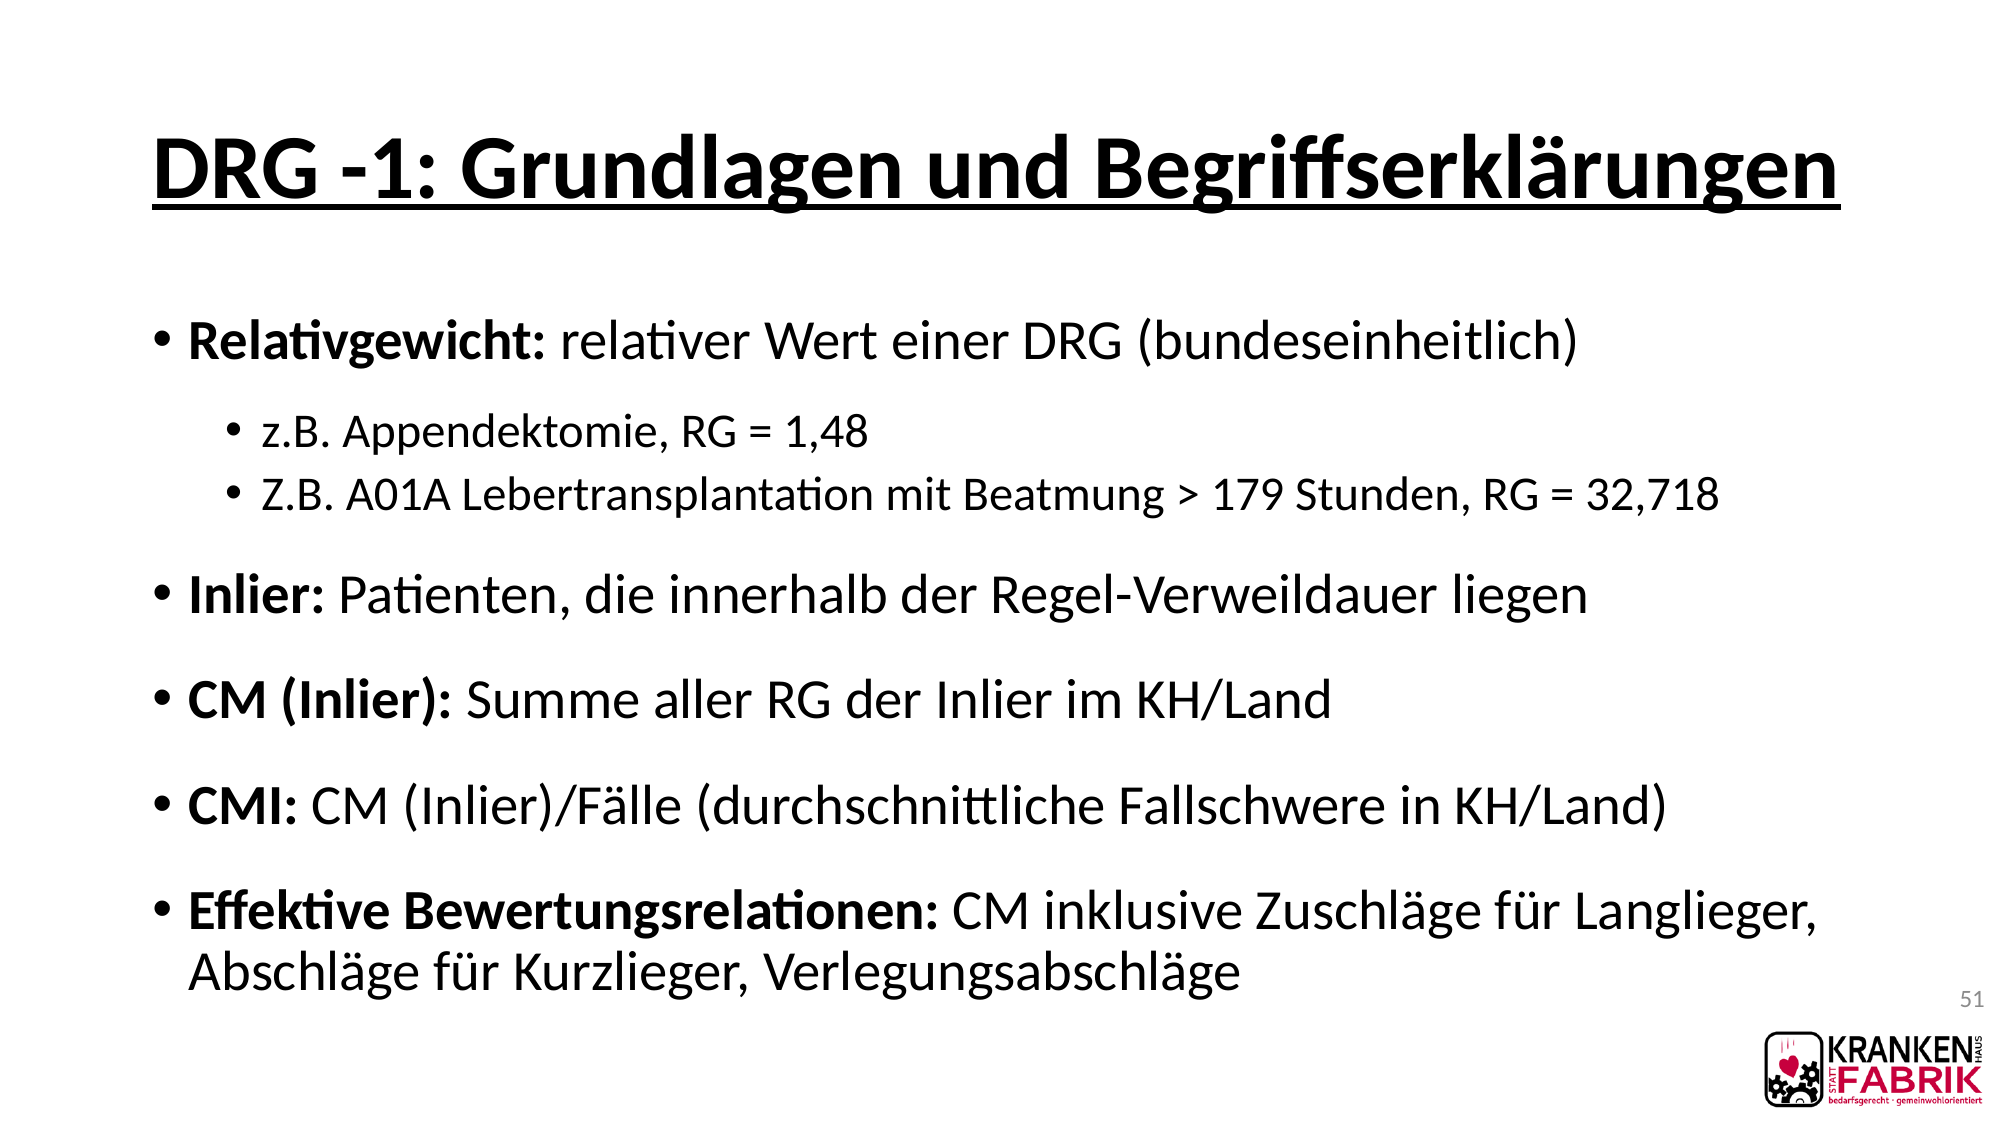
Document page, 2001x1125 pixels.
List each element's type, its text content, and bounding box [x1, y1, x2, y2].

slide_number 51 [1550, 968, 2000, 1028]
list Relativgewicht: relativer Wert einer DRG (bundeseinheitlich) z.B. Appendektomie, RG = 1,48 Z.B. A01A Lebertransplantation mit Beatmung > 179 Stunden, RG = 32,718 Inlier: Patienten, die innerhalb der Regel-Verweildauer liegen CM (Inlier): Summe aller RG der Inlier im KH/Land CMI: CM (Inlier)/Fälle (durchschnittliche Fallschwere in KH/Land) Effektive Bewertungsrelationen: CM inklusive Zuschläge für Langlieger, Abschläge für Kurzlieger, Verlegungsabschläge [137, 303, 1863, 1017]
title DRG -1: Grundlagen und Begriffserklärungen [50, 59, 1944, 278]
picture [1746, 1028, 2000, 1125]
